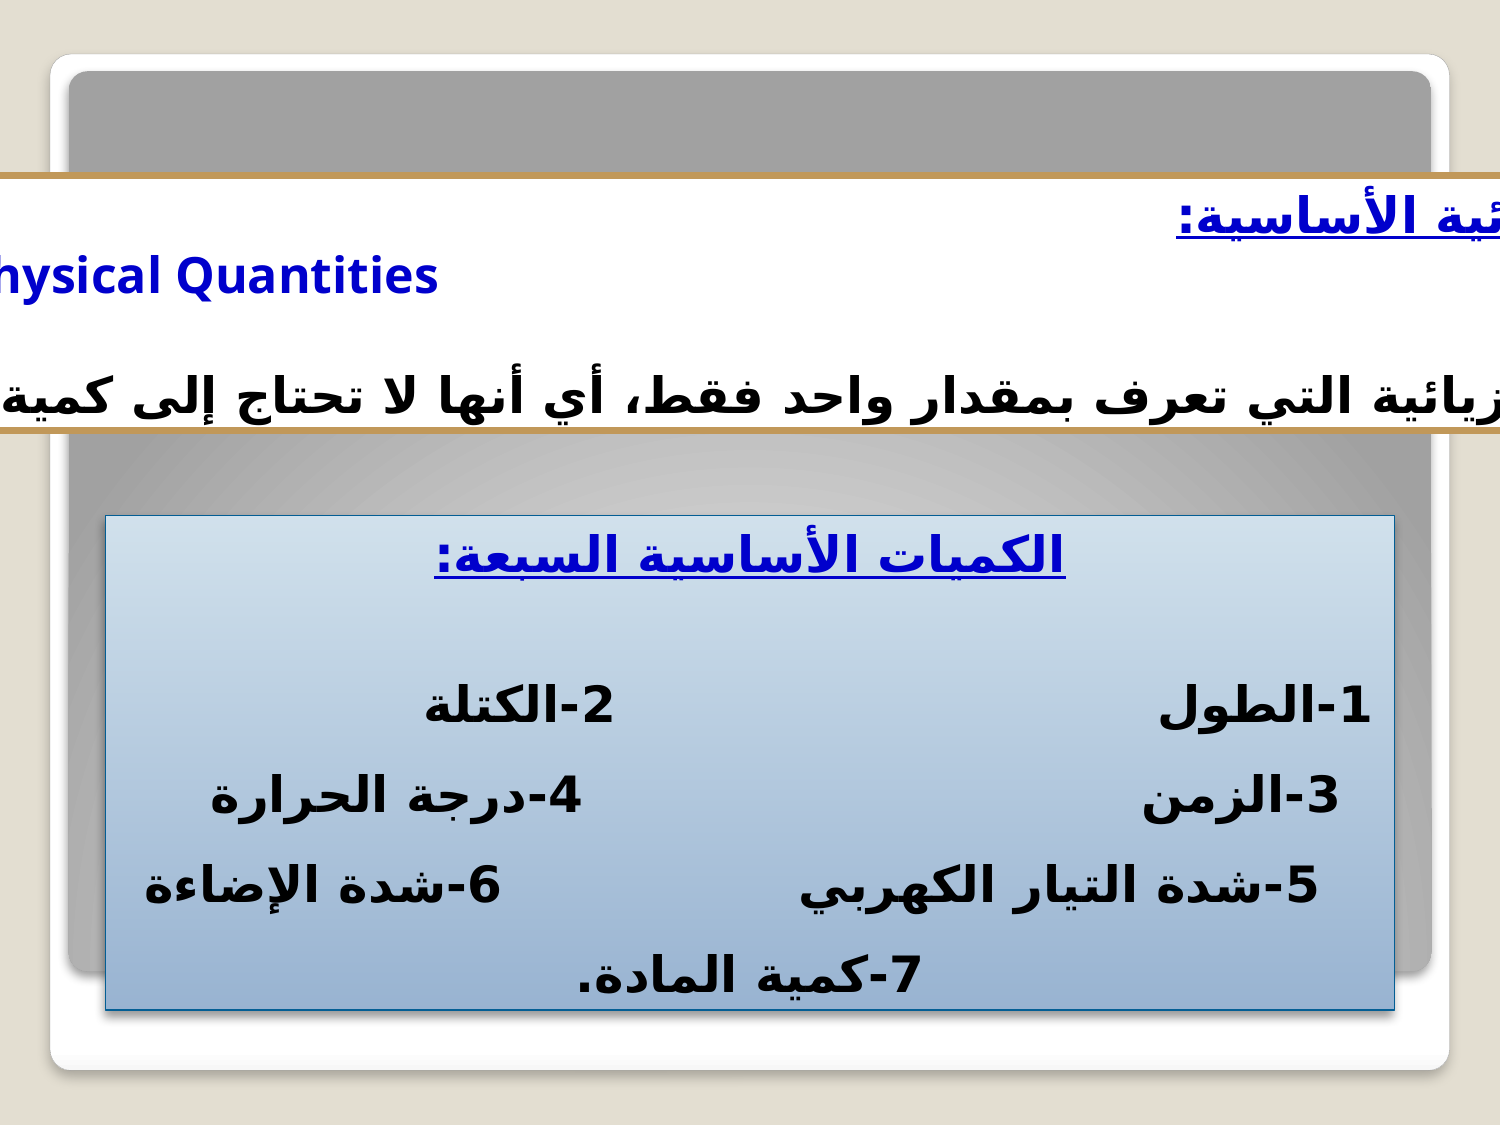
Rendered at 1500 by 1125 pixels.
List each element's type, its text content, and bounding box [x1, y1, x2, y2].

text_box الكميات الأساسية السبعة: 1-الطول 2-الكتلة 3-الزمن 4-درجة الحرارة 5-شدة التيار الكهربي 6-شدة الإضاءة 7-كمية المادة. [105, 515, 1395, 1011]
text_box الكميات الفيزيائية الأساسية: Fundamental Physical Quantities هي الكمية الفيزيائية التي تعرف بمقدار واحد فقط، أي أنها لا تحتاج إلى كمية أخرى لتعريفها. [0, 172, 1500, 434]
